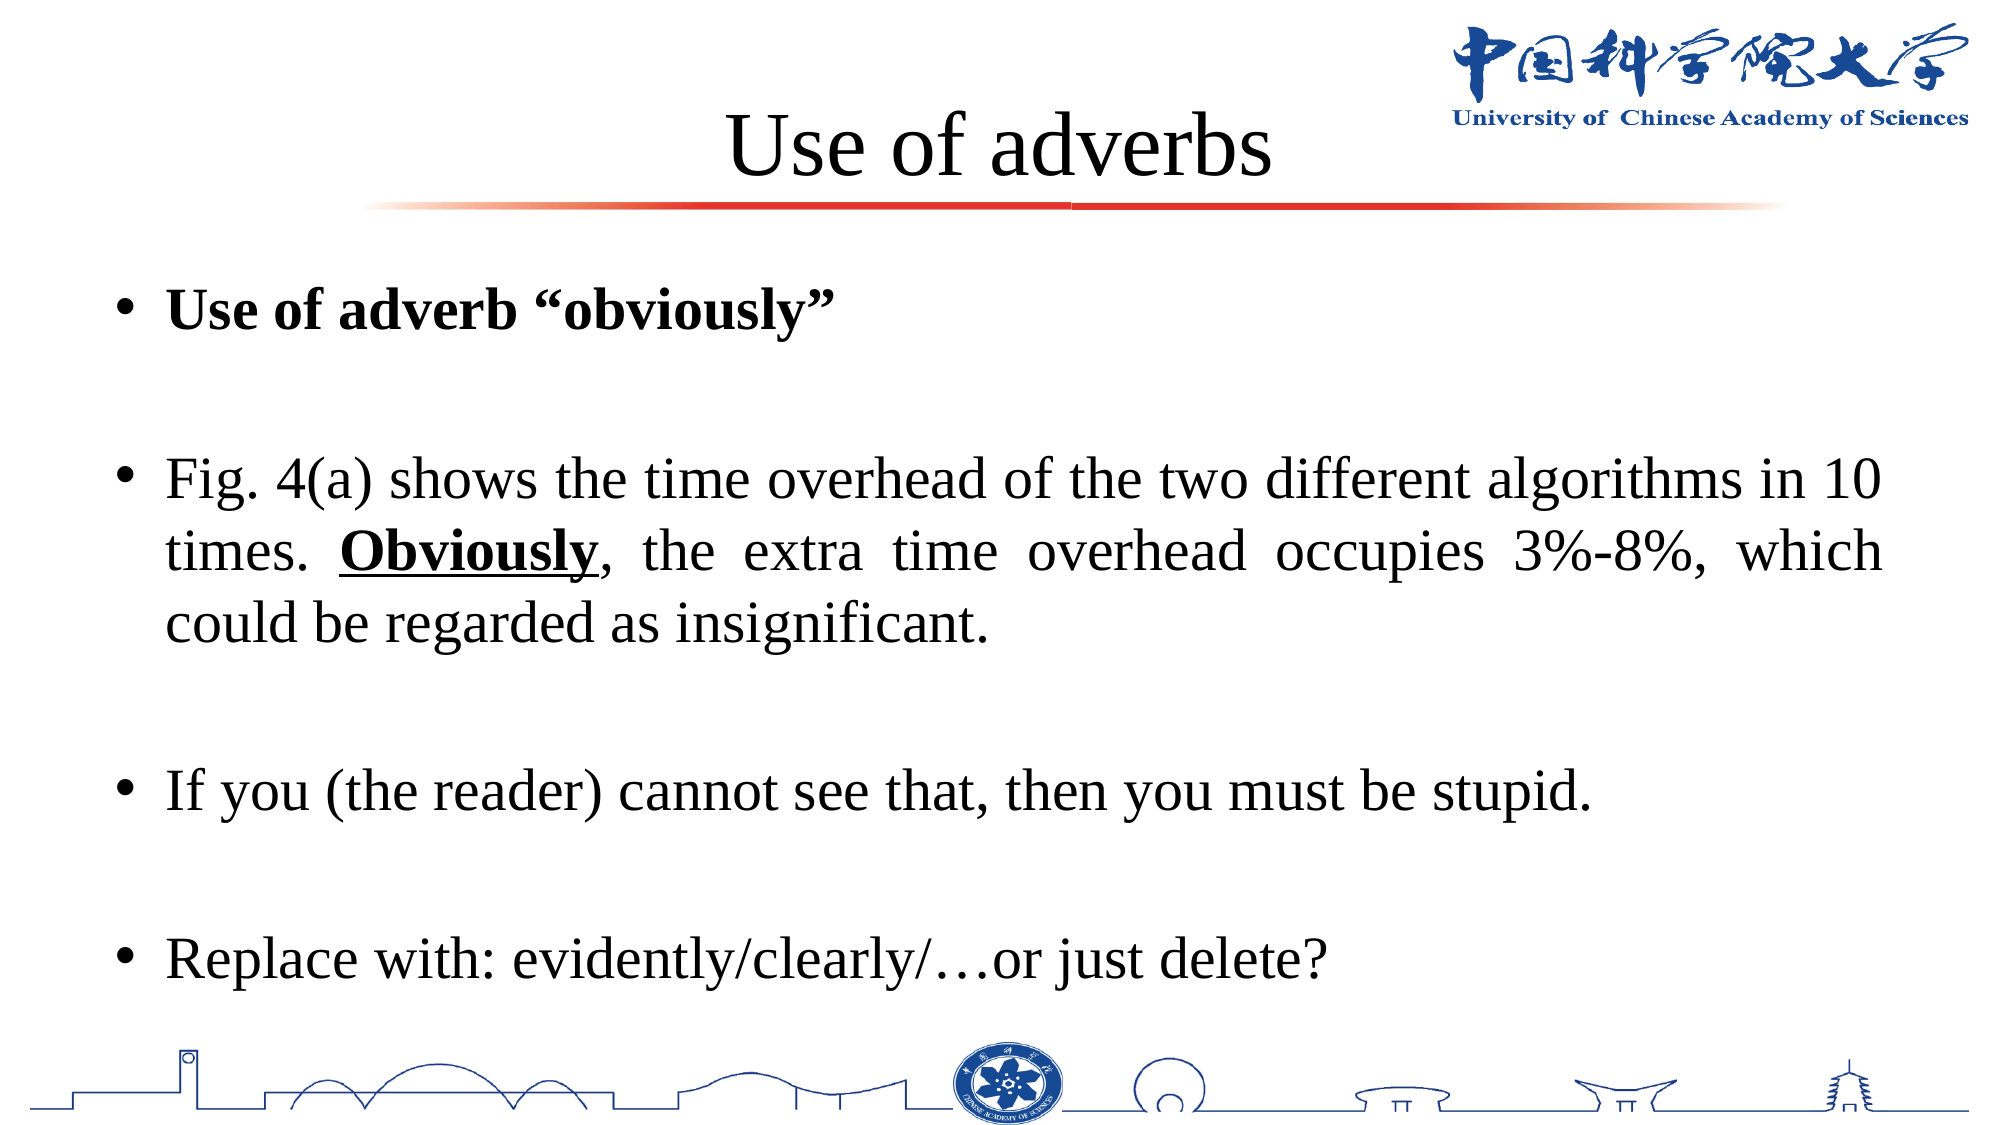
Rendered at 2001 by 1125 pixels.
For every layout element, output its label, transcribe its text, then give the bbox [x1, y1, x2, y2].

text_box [334, 202, 1816, 210]
picture [1437, 23, 1969, 129]
title Use of adverbs [99, 45, 1900, 233]
list Use of adverb “obviously” Fig. 4(a) shows the time overhead of the two different algorithms in 10 times. Obviously, the extra time overhead occupies 3%-8%, which could be regarded as insignificant. If you (the reader) cannot see that, then you must be stupid. Replace with: evidently/clearly/…or just delete? [99, 262, 1900, 1005]
picture [30, 1039, 1969, 1125]
